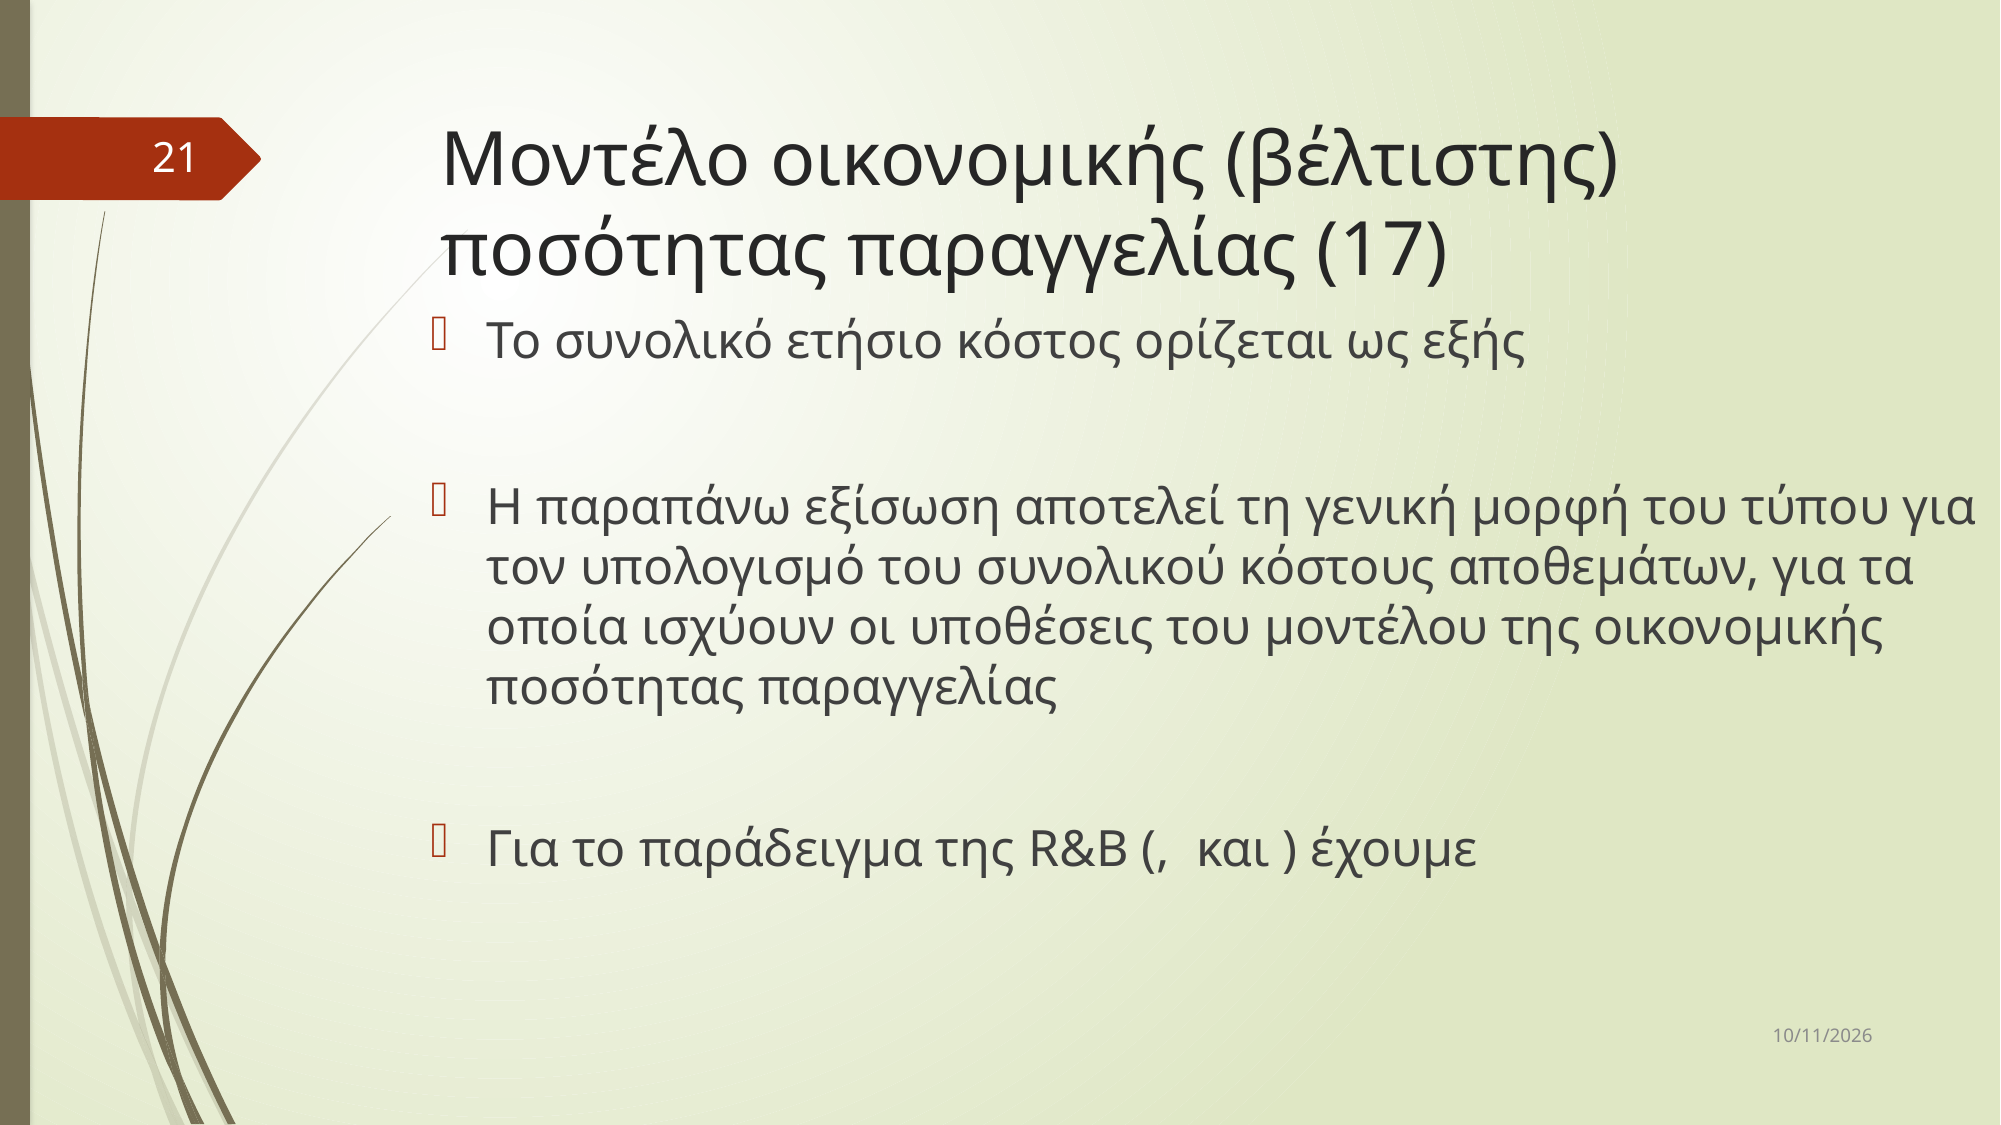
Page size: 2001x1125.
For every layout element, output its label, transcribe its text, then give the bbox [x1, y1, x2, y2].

title Μοντέλο οικονομικής (βέλτιστης) ποσότητας παραγγελίας (17) [425, 102, 1888, 313]
slide_number 21 [87, 129, 216, 190]
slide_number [1699, 1005, 1888, 1067]
